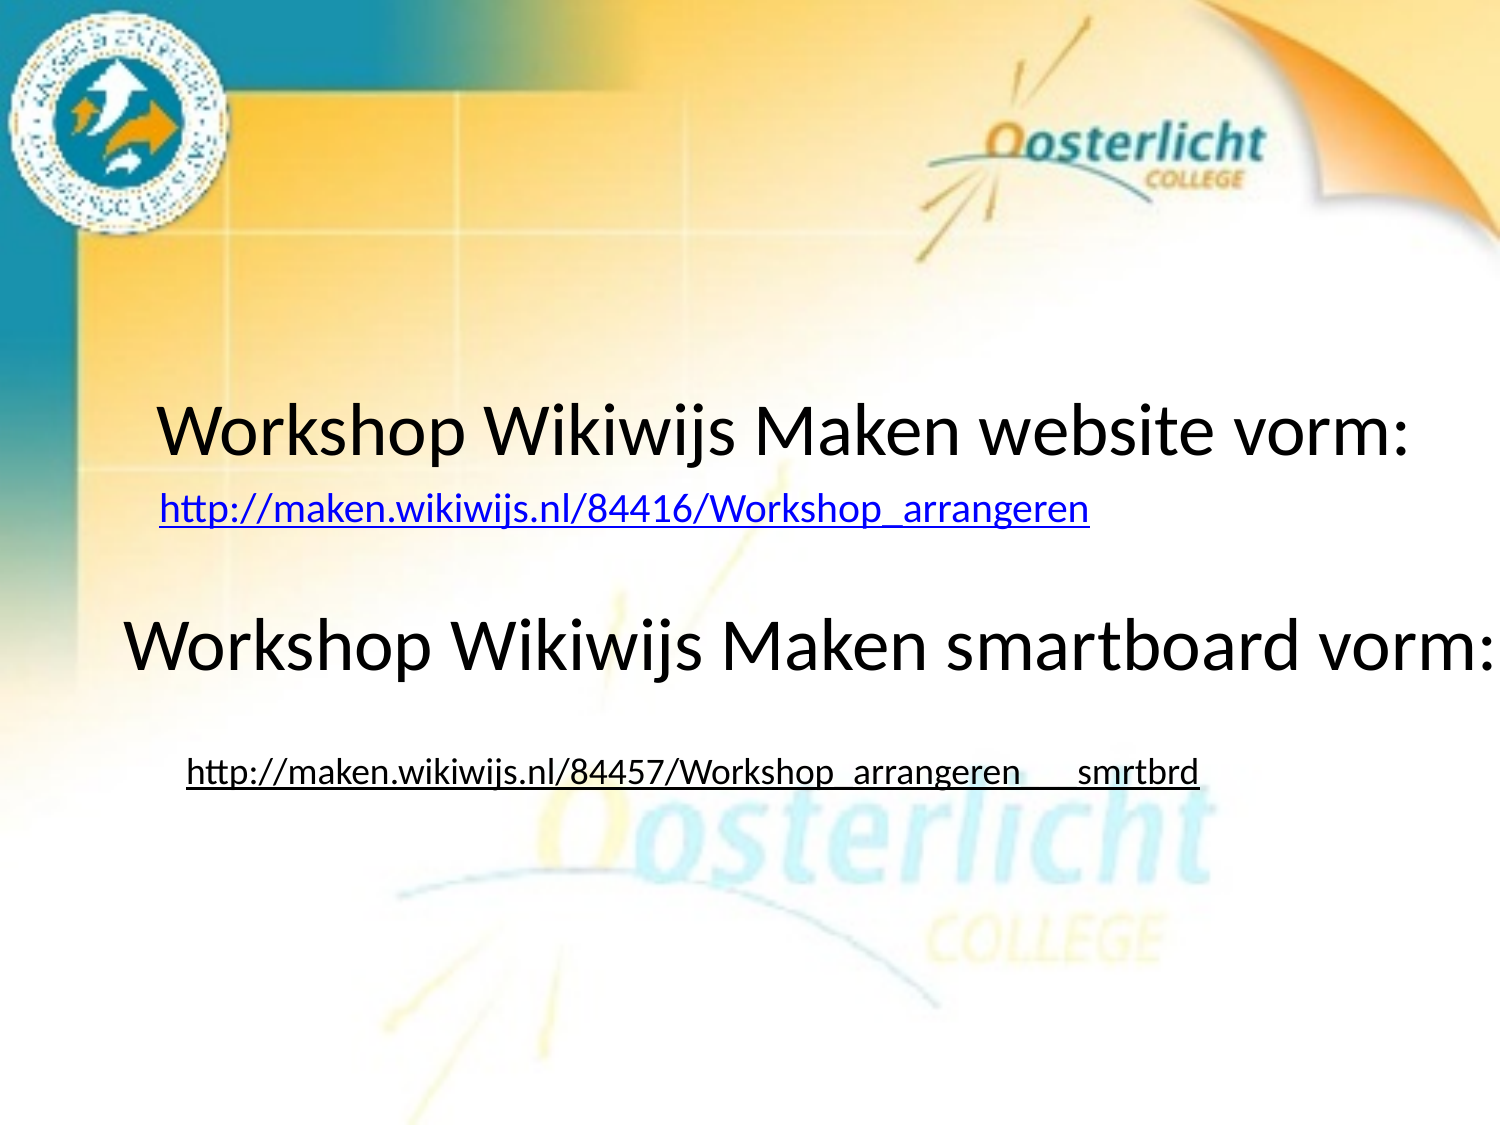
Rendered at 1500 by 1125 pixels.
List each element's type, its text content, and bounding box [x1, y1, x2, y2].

text_box http://maken.wikiwijs.nl/84416/Workshop_arrangeren [144, 479, 1106, 539]
picture [0, 0, 1500, 1125]
text_box Workshop Wikiwijs Maken smartboard vorm: [108, 588, 1500, 693]
text_box http://maken.wikiwijs.nl/84457/Workshop_arrangeren___smrtbrd [171, 739, 1244, 800]
text_box Workshop Wikiwijs Maken website vorm: [141, 373, 1428, 479]
